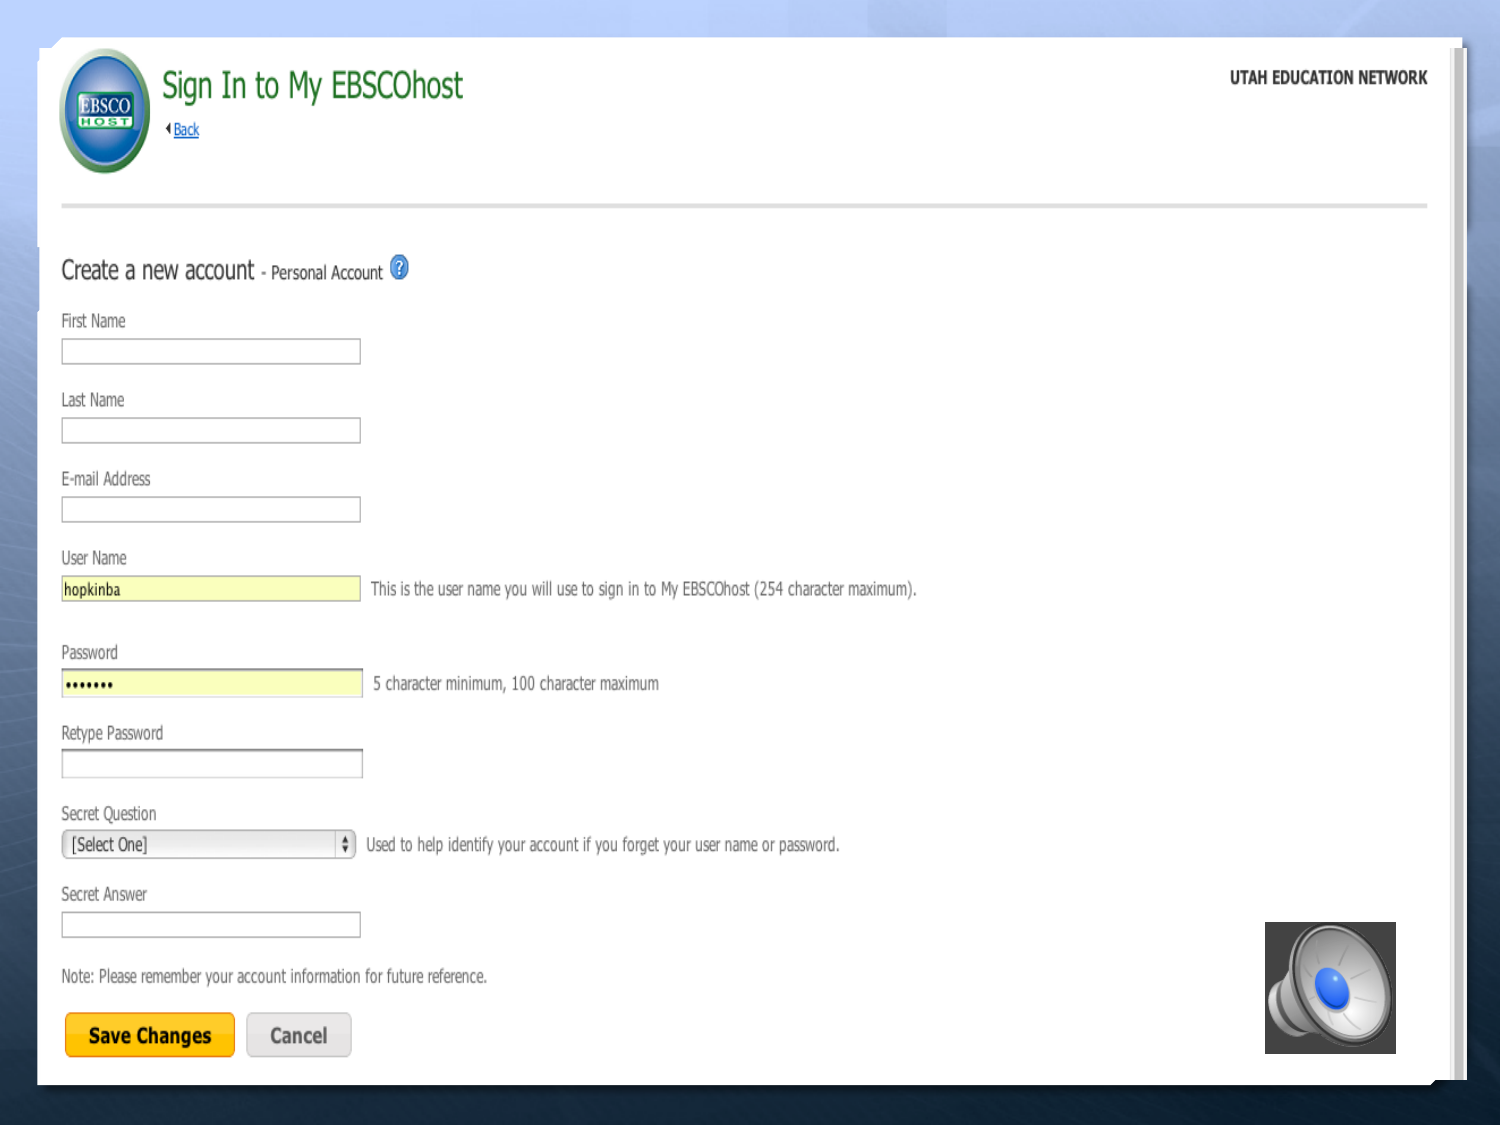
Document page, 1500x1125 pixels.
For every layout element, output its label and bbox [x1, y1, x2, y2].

list [38, 48, 1468, 1080]
picture [1263, 920, 1398, 1055]
